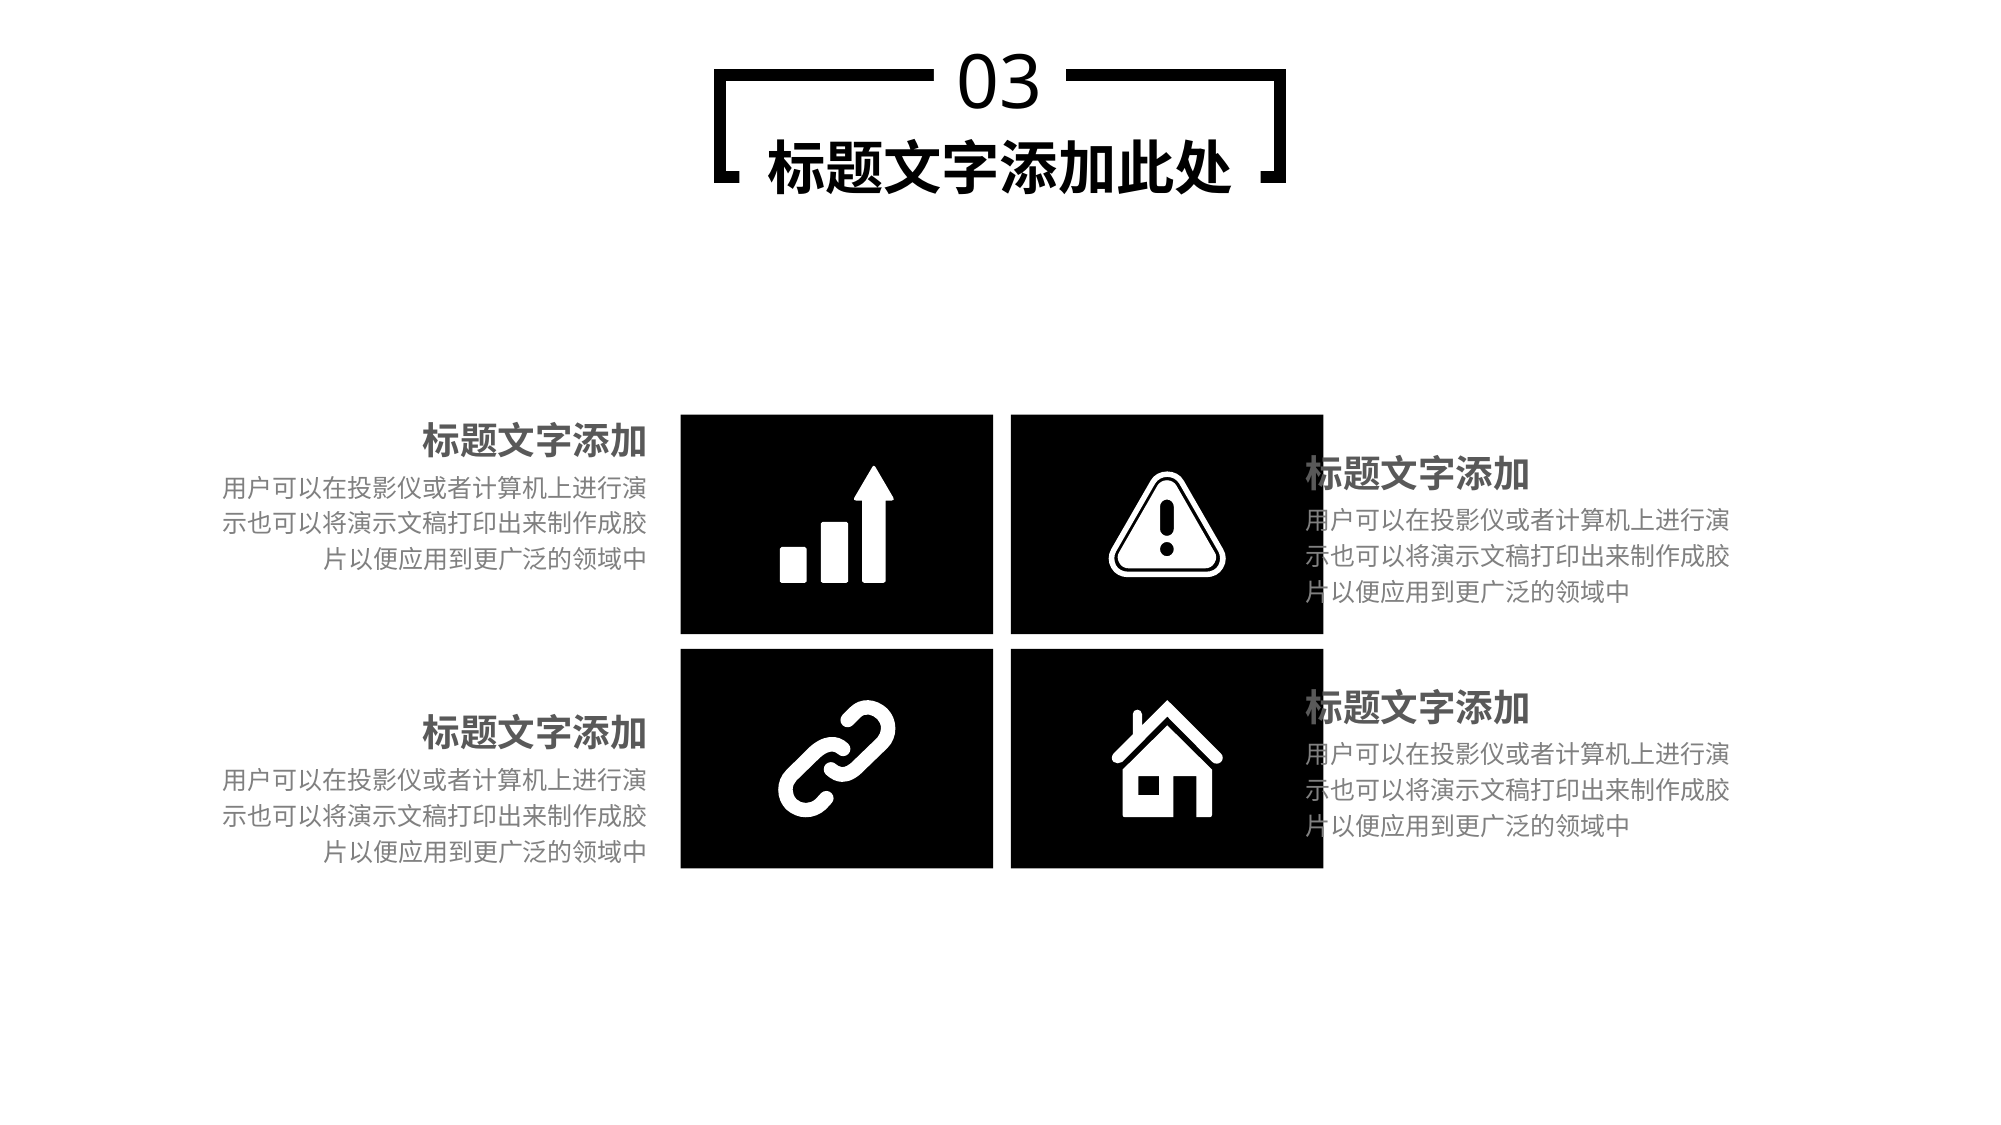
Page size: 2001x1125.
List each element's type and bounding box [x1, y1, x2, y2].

text_box [719, 26, 1280, 210]
text_box [1290, 667, 1753, 850]
text_box [680, 414, 1324, 869]
text_box [201, 400, 663, 875]
text_box [1290, 433, 1753, 616]
